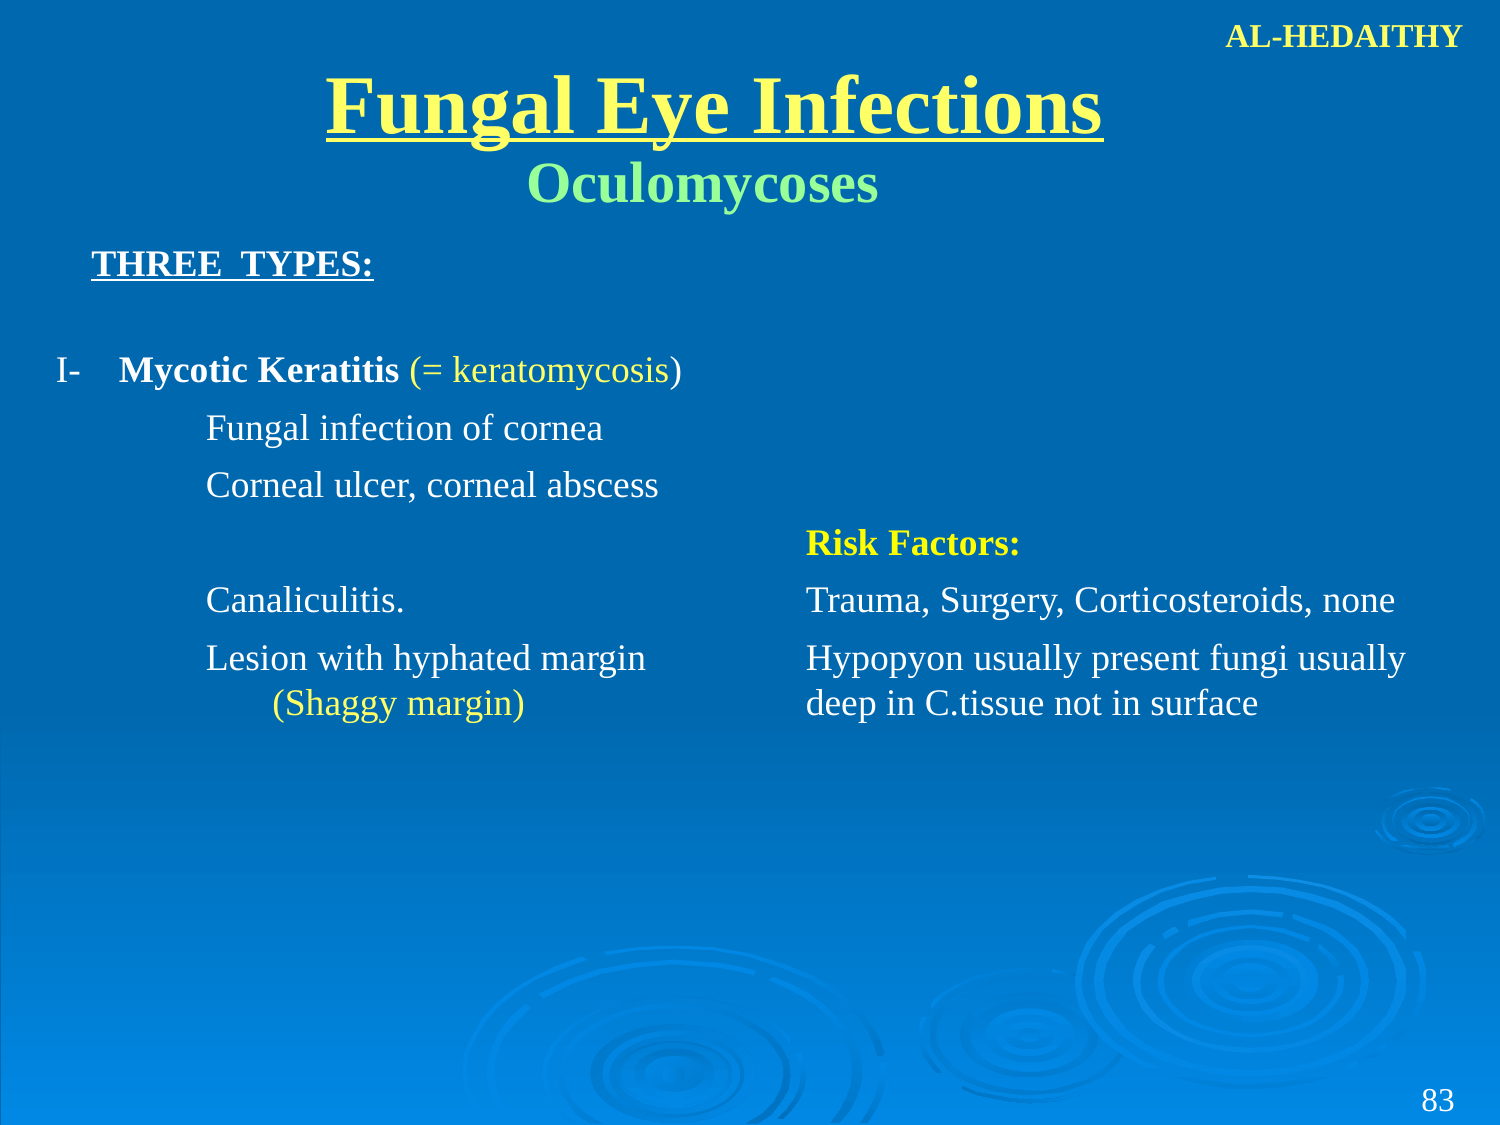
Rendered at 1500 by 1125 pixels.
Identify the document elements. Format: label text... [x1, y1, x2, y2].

text_box I- Mycotic Keratitis (= keratomycosis) Fungal infection of cornea Corneal ulcer, corneal abscess Risk Factors: Canaliculitis. Trauma, Surgery, Corticosteroids, none Lesion with hyphated margin Hypopyon usually present fungi usually (Shaggy margin) deep in C.tissue not in surface [41, 337, 1459, 788]
text_box Oculomycoses [419, 137, 987, 222]
text_box 83 [1370, 1070, 1500, 1125]
text_box THREE TYPES: [76, 231, 880, 292]
text_box Fungal Eye Infections [135, 42, 1294, 158]
text_box AL-HEDAITHY [1210, 7, 1495, 62]
